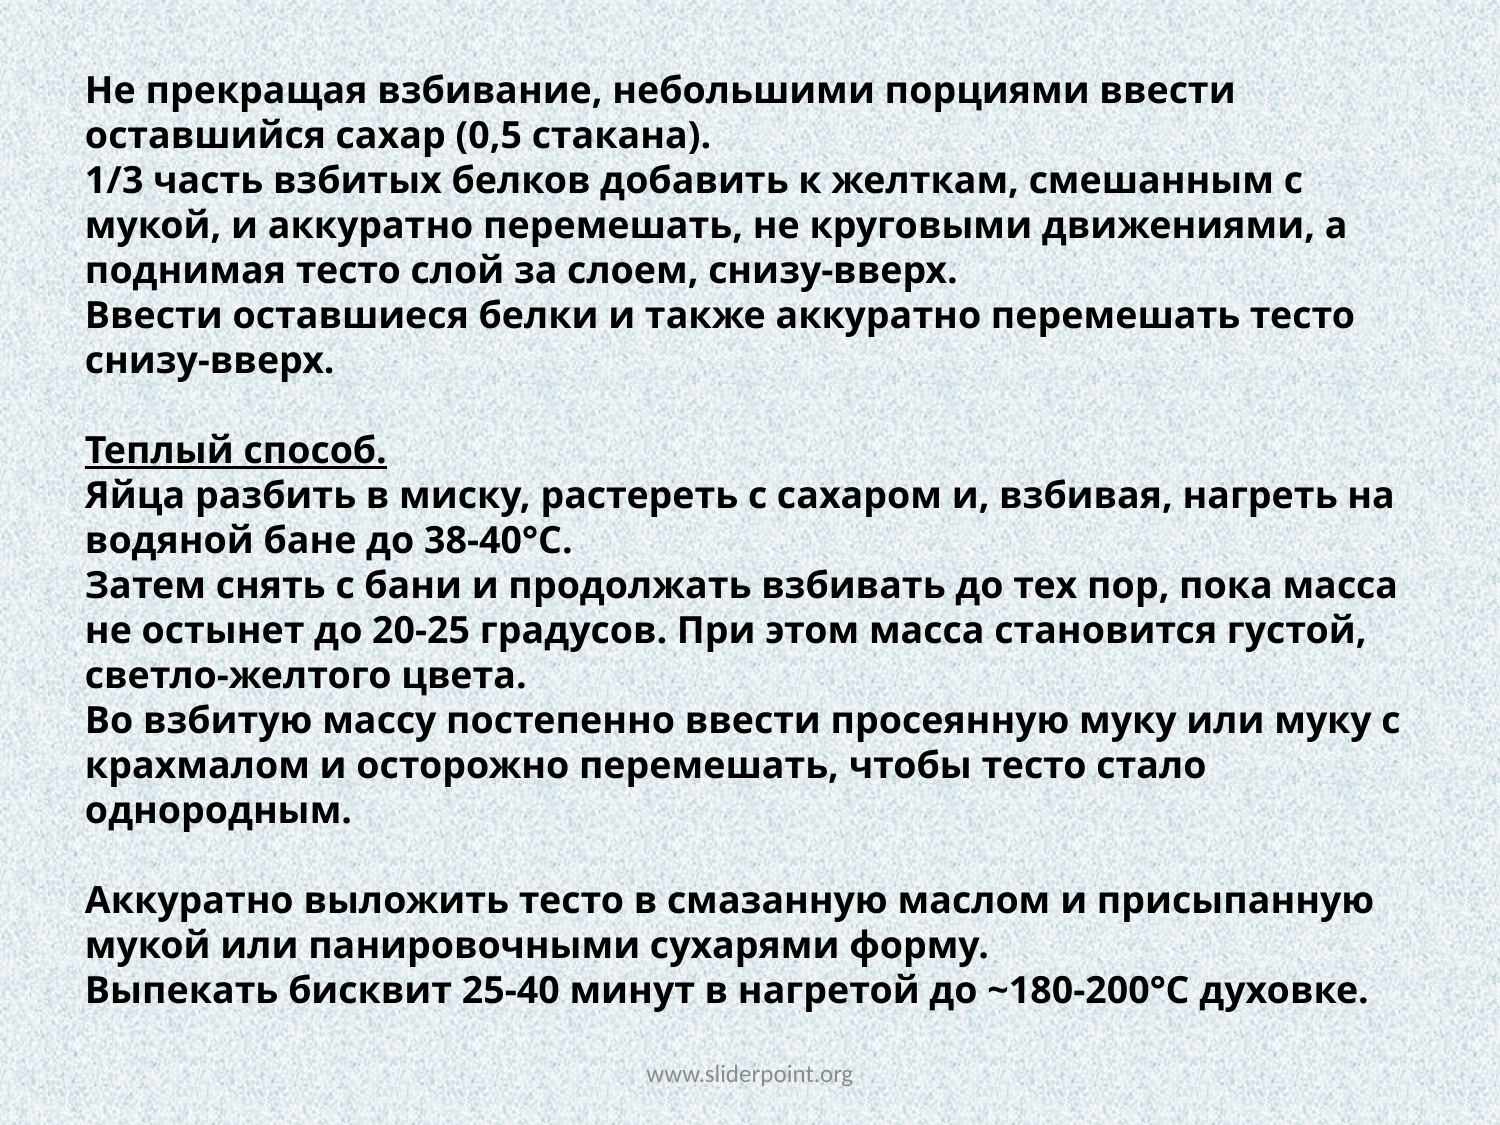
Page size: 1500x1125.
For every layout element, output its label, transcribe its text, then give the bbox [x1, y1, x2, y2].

picture [0, 0, 1500, 1125]
text_box Не прекращая взбивание, небольшими порциями ввести оставшийся сахар (0,5 стакана). 1/3 часть взбитых белков добавить к желткам, смешанным с мукой, и аккуратно перемешать, не круговыми движениями, а поднимая тесто слой за слоем, снизу-вверх. Ввести оставшиеся белки и также аккуратно перемешать тесто снизу-вверх. Теплый способ. Яйца разбить в миску, растереть с сахаром и, взбивая, нагреть на водяной бане до 38-40°С. Затем снять с бани и продолжать взбивать до тех пор, пока масса не остынет до 20-25 градусов. При этом масса становится густой, светло-желтого цвета. Во взбитую массу постепенно ввести просеянную муку или муку с крахмалом и осторожно перемешать, чтобы тесто стало однородным. Аккуратно выложить тесто в смазанную маслом и присыпанную мукой или панировочными сухарями форму. Выпекать бисквит 25-40 минут в нагретой до ~180-200°C духовке. [70, 58, 1418, 1019]
footer www.sliderpoint.org [512, 1042, 988, 1103]
